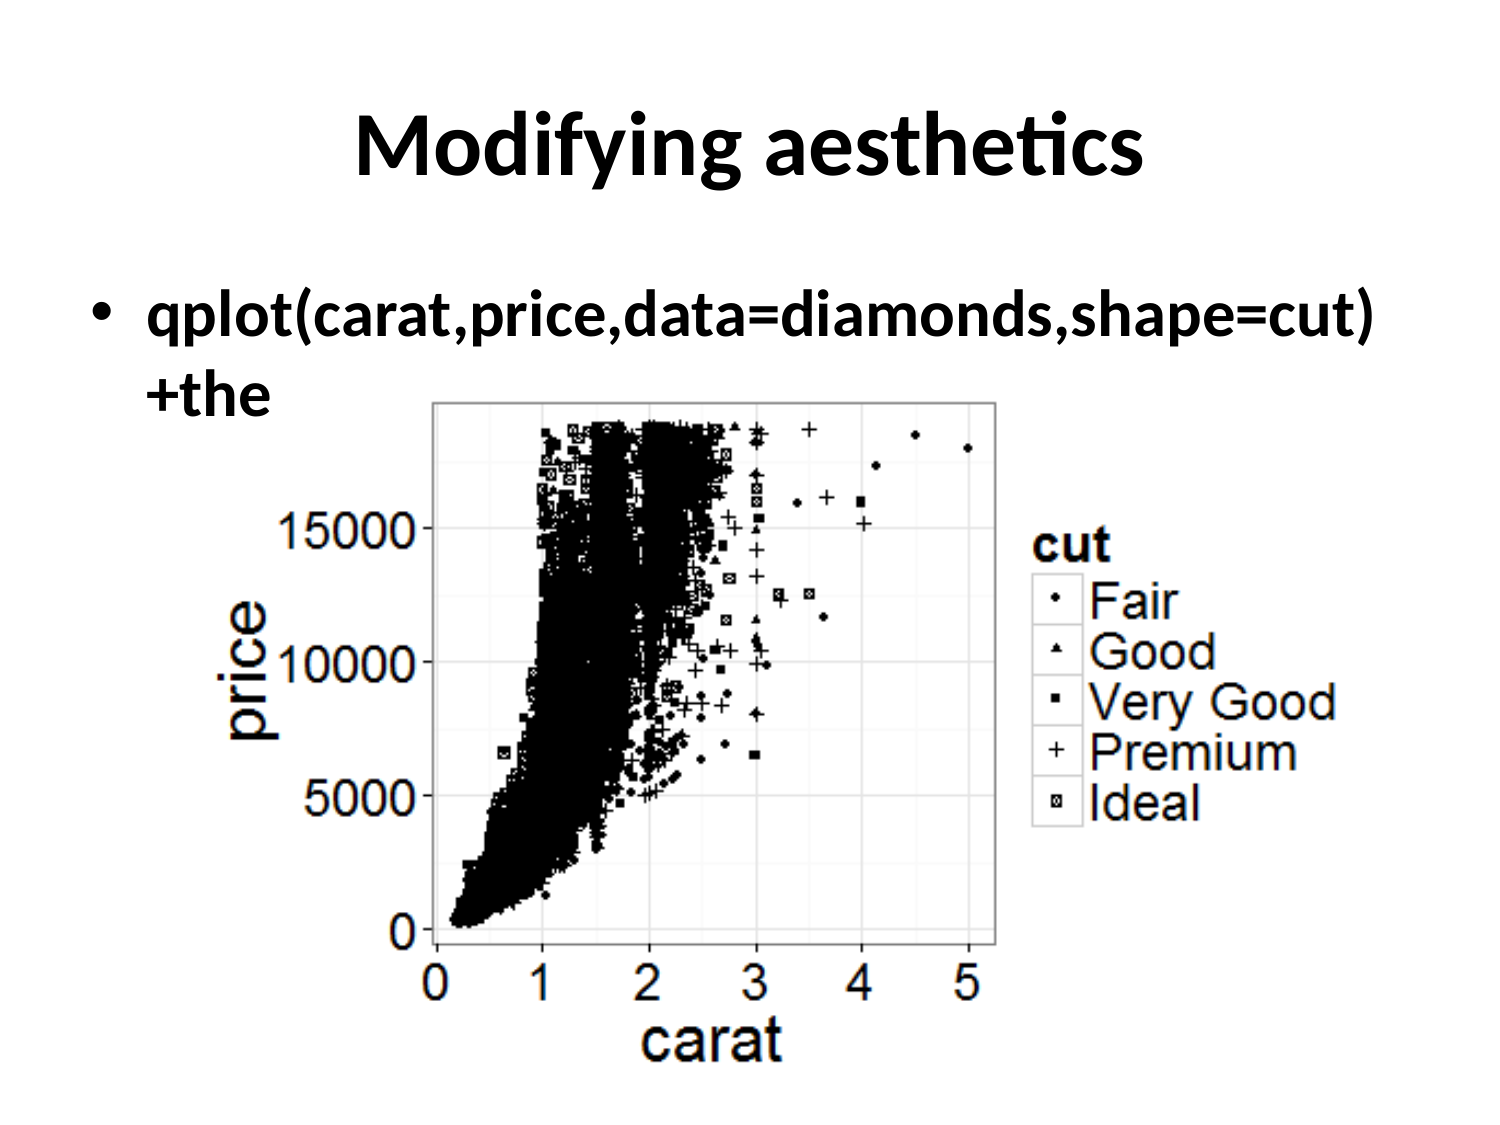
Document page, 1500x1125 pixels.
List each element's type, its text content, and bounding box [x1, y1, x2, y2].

picture [182, 361, 1417, 1093]
list qplot(carat,price,data=diamonds,shape=cut)+the [75, 262, 1425, 1005]
title Modifying aesthetics [75, 45, 1425, 233]
